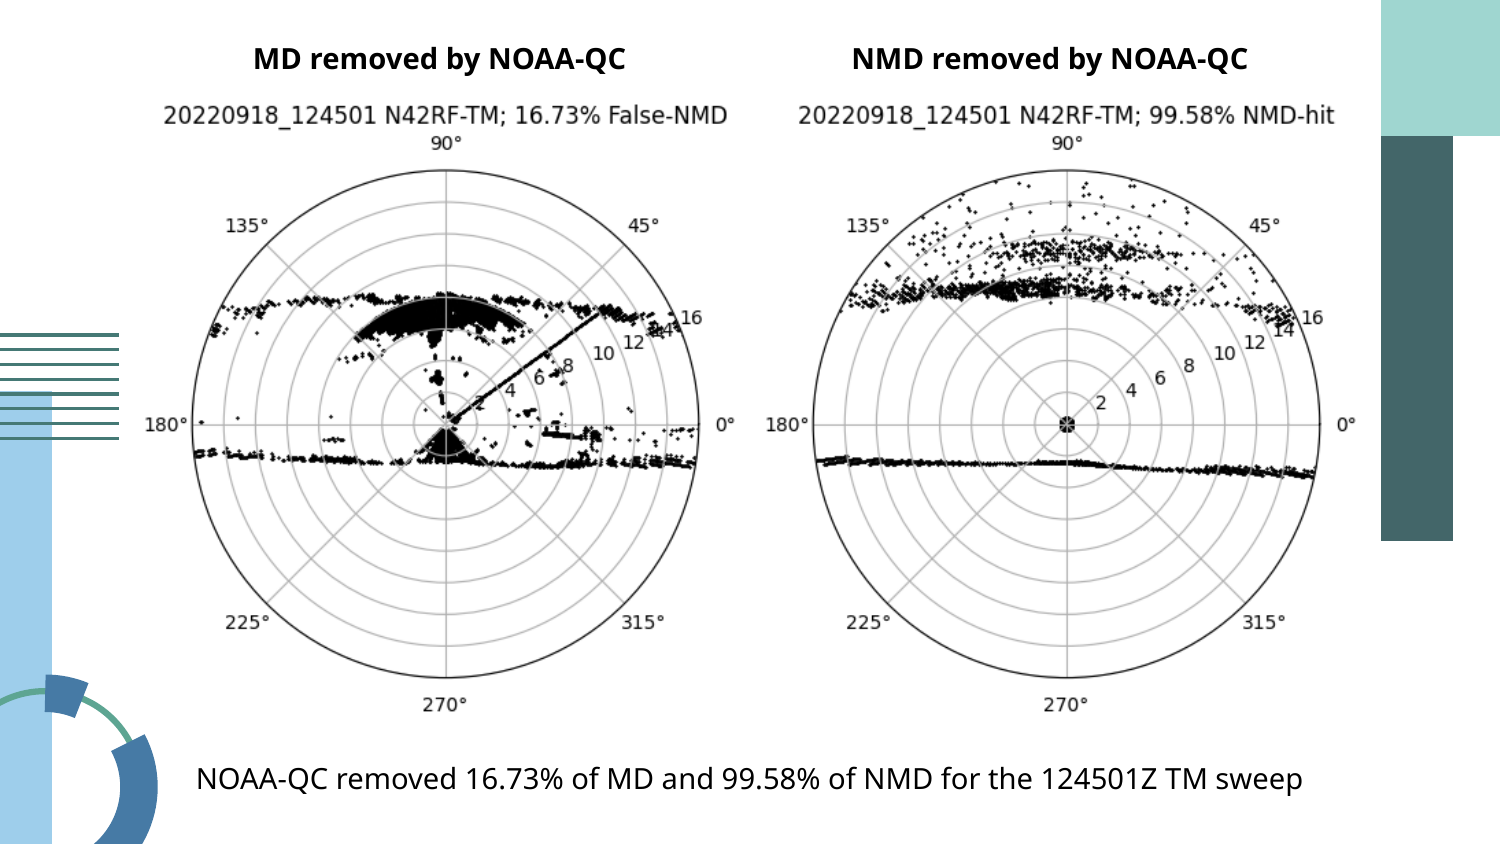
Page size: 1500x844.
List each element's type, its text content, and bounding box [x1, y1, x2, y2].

text_box MD removed by NOAA-QC [235, 25, 644, 89]
text_box NMD removed by NOAA-QC [835, 25, 1265, 89]
picture [129, 91, 1371, 728]
text_box NOAA-QC removed 16.73% of MD and 99.58% of NMD for the 124501Z TM sweep [160, 745, 1340, 811]
